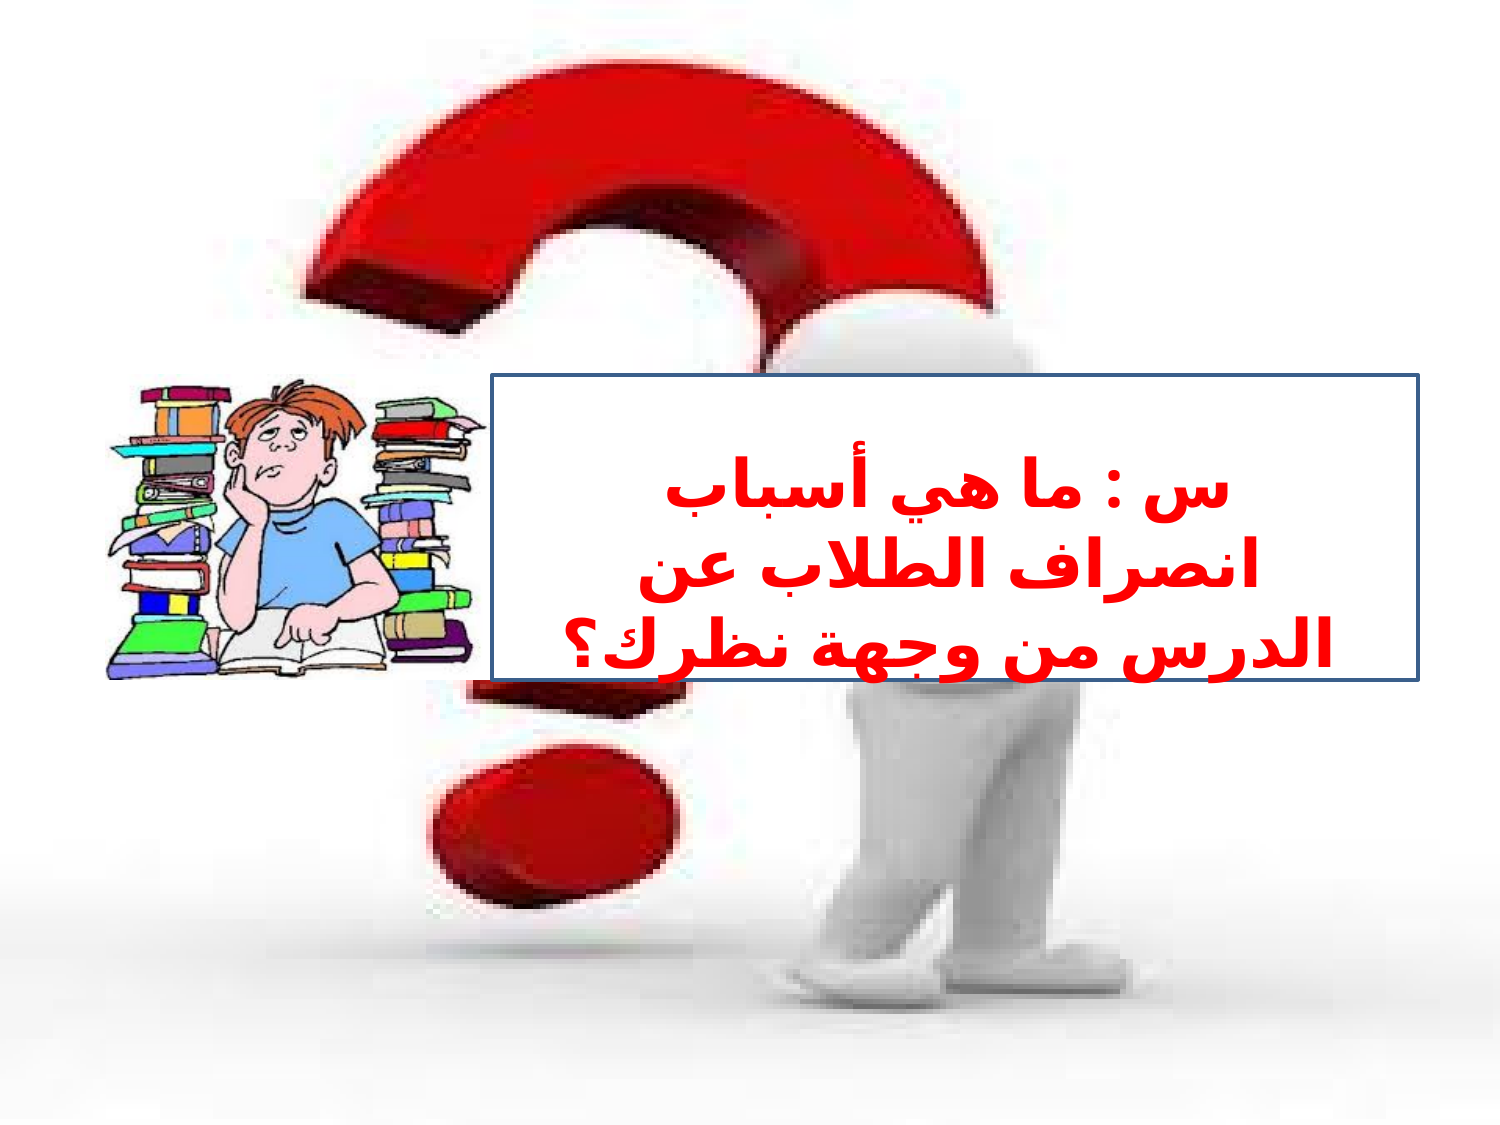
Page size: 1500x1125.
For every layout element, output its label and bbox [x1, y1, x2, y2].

picture [105, 374, 491, 680]
list [0, 0, 1500, 1125]
